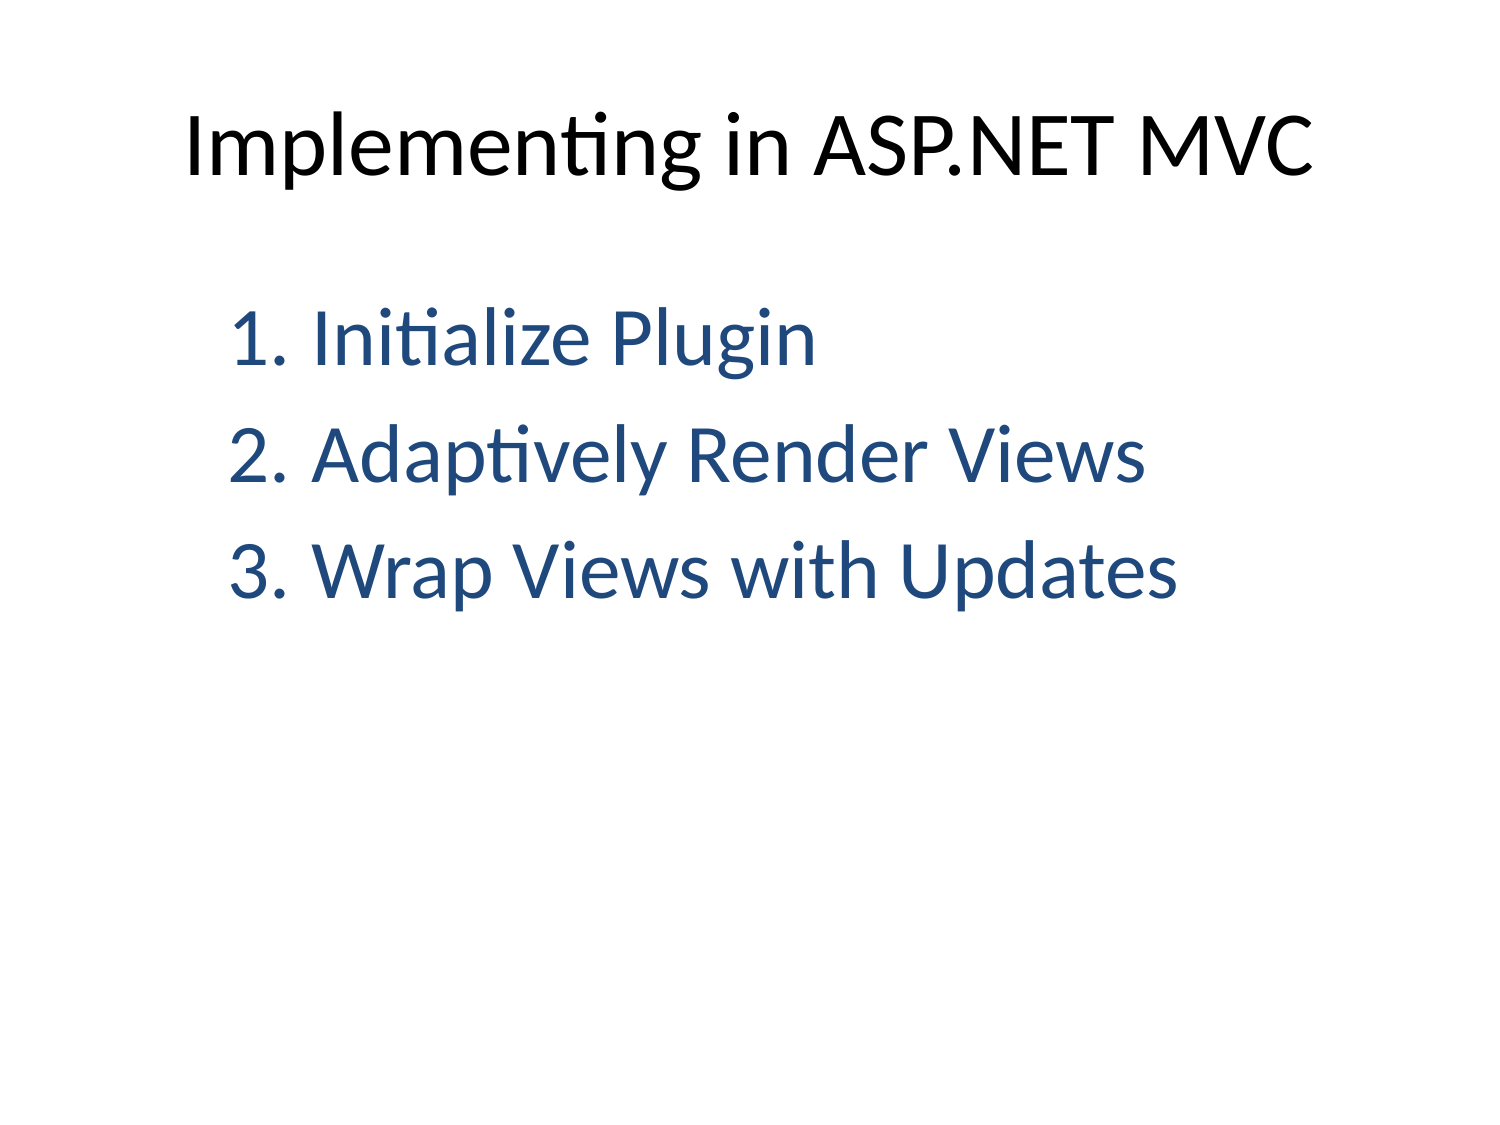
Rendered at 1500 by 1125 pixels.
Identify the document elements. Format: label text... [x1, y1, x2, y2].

title Implementing in ASP.NET MVC [75, 45, 1425, 233]
list Initialize Plugin Adaptively Render Views Wrap Views with Updates [212, 275, 1263, 1018]
